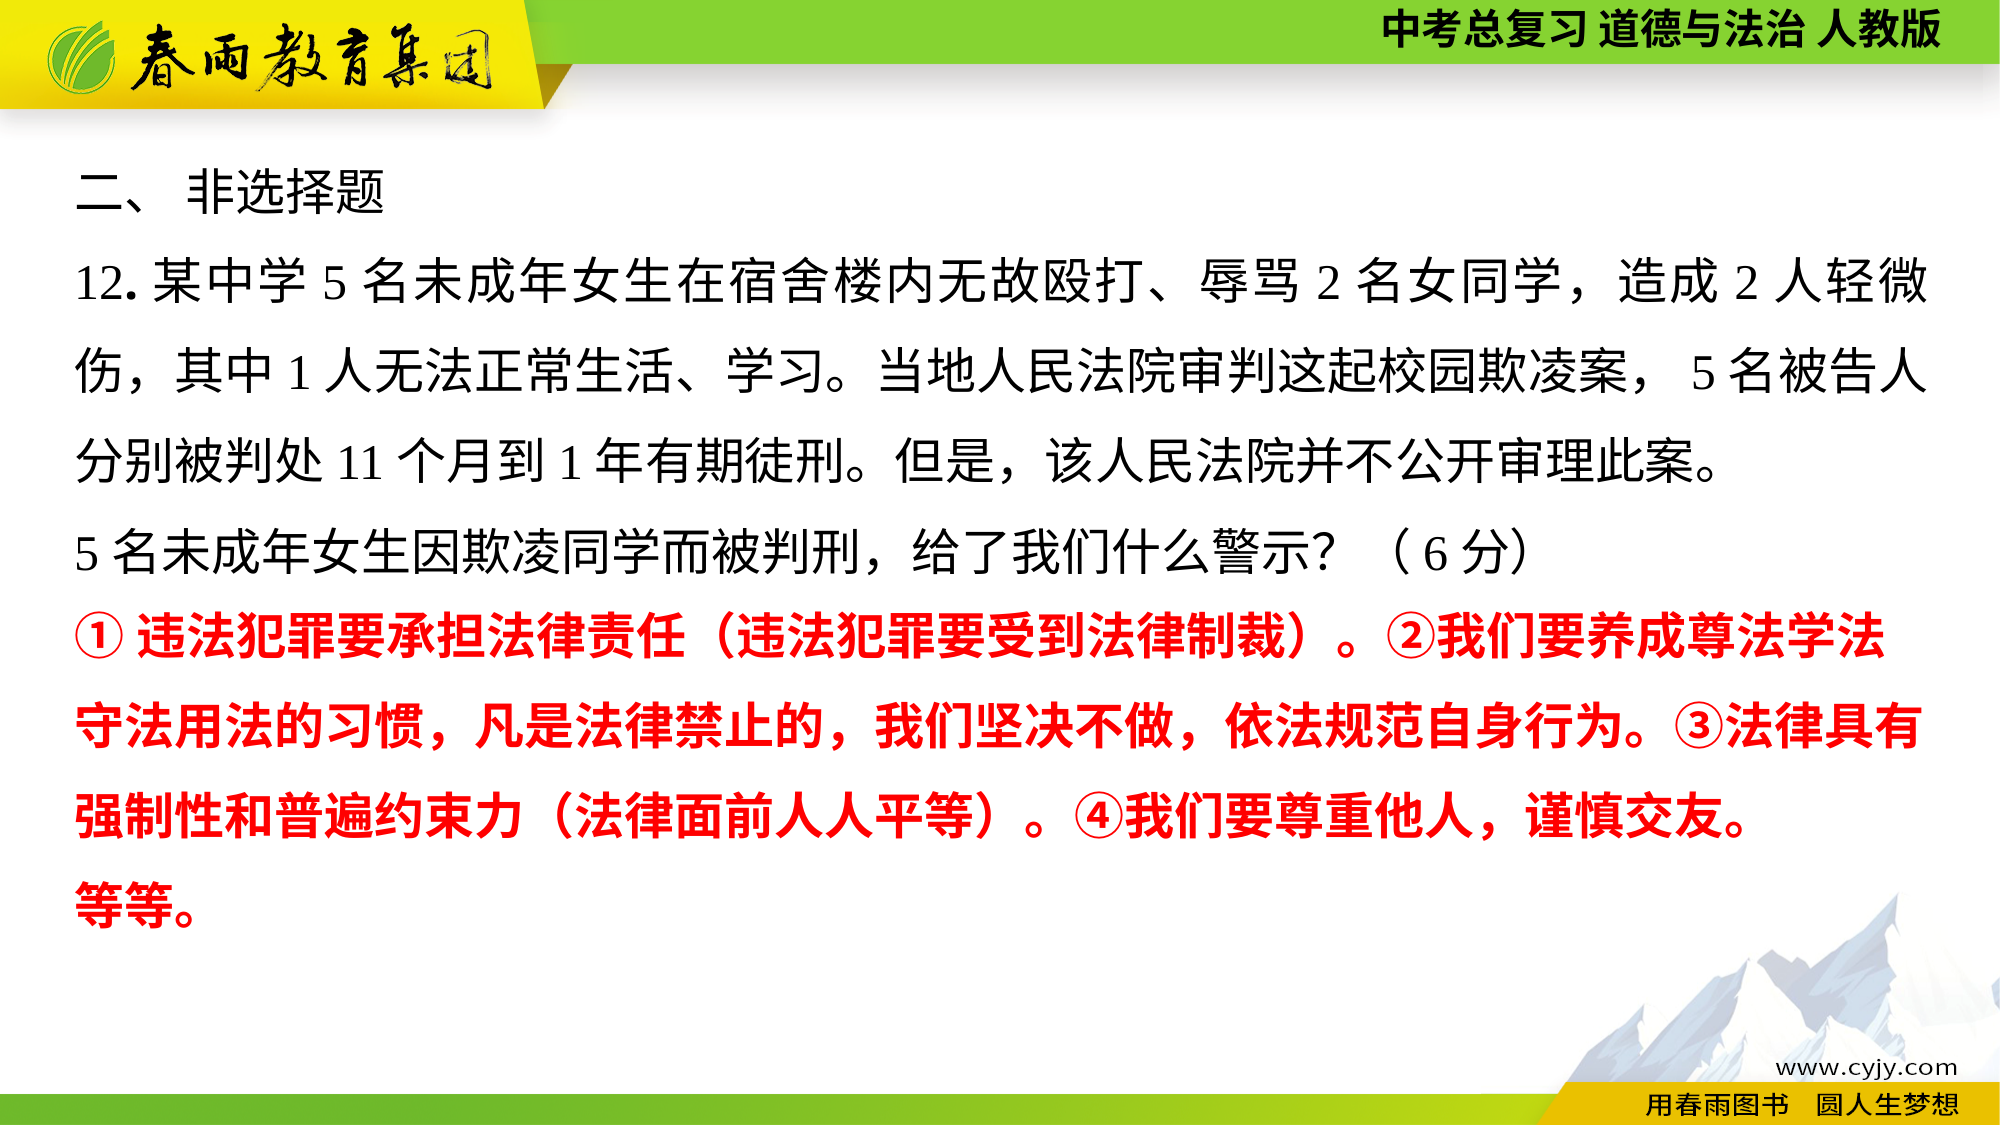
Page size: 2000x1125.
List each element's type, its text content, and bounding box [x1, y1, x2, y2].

text_box ①违法犯罪要承担法律责任（违法犯罪要受到法律制裁）。②我们要养成尊法学法守法用法的习惯，凡是法律禁止的，我们坚决不做，依法规范自身行为。③法律具有强制性和普遍约束力（法律面前人人平等）。④我们要尊重他人，谨慎交友。 等等。 [59, 567, 1944, 943]
picture [0, 0, 2000, 1125]
list 二、 非选择题 12.某中学5名未成年女生在宿舍楼内无故殴打、辱骂2名女同学，造成2人轻微伤，其中1人无法正常生活、学习。当地人民法院审判这起校园欺凌案，5名被告人分别被判处11个月到1年有期徒刑。但是，该人民法院并不公开审理此案。 5名未成年女生因欺凌同学而被判刑，给了我们什么警示？（6分） [59, 122, 1944, 567]
